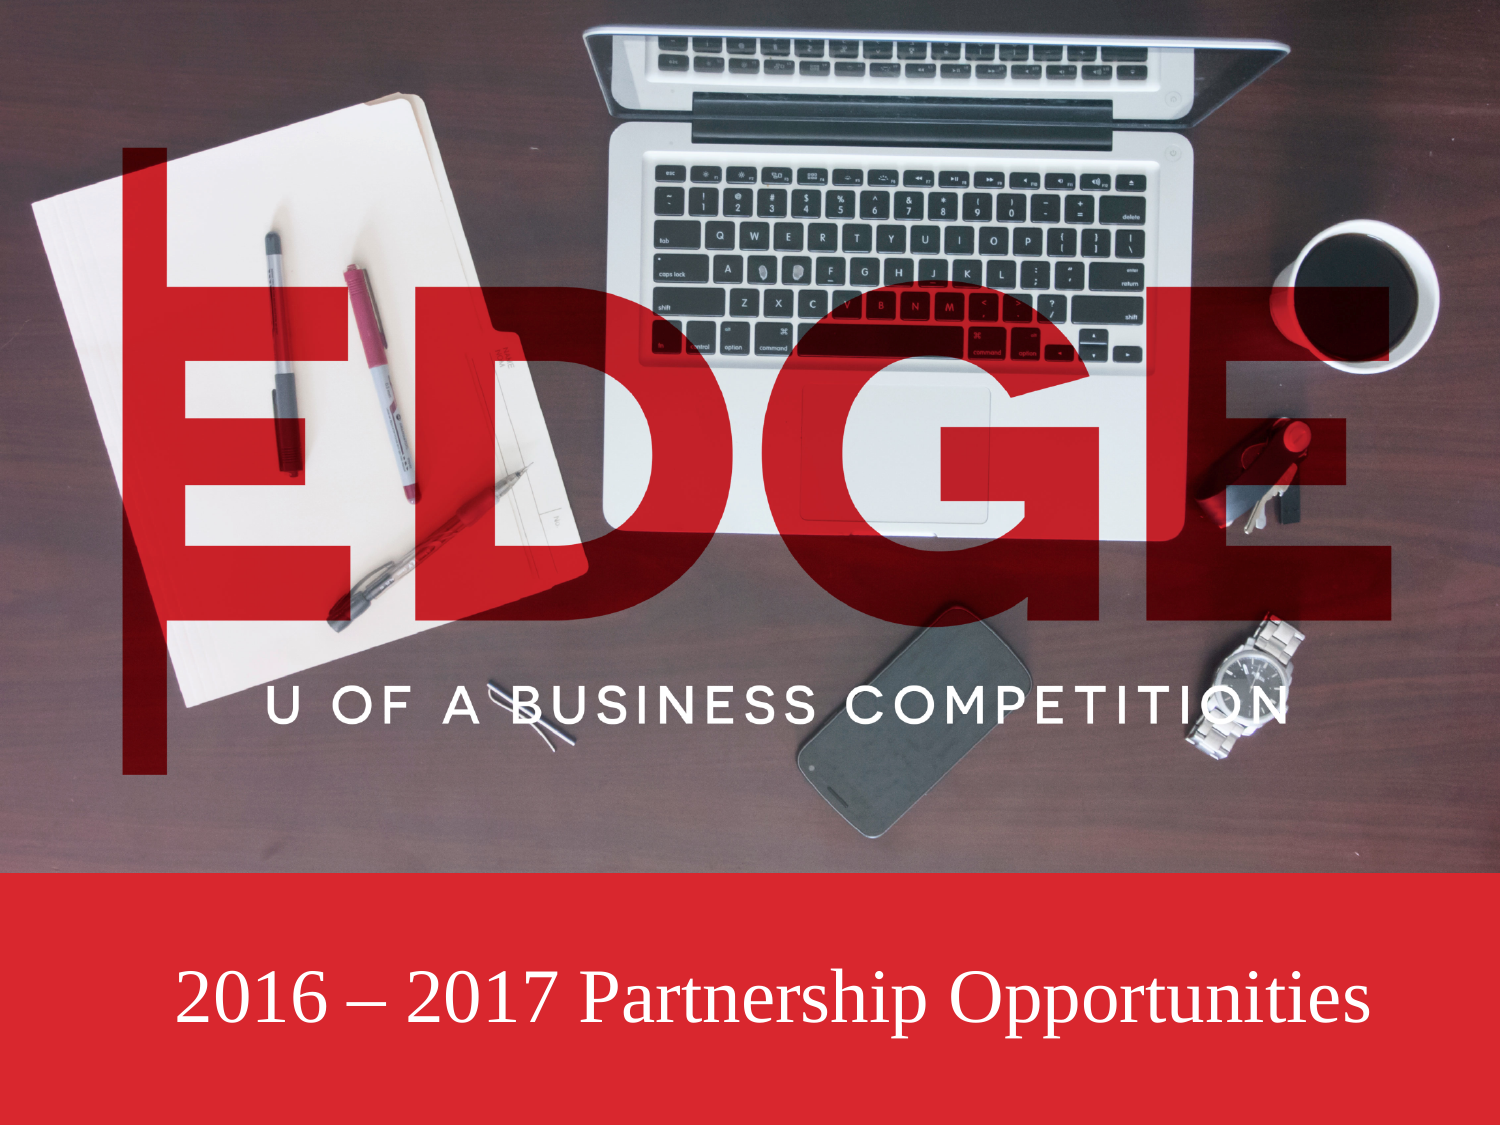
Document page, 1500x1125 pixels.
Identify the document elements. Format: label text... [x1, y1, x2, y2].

text_box 2016 – 2017 Partnership Opportunities [159, 937, 1401, 1047]
picture [0, 0, 1500, 873]
